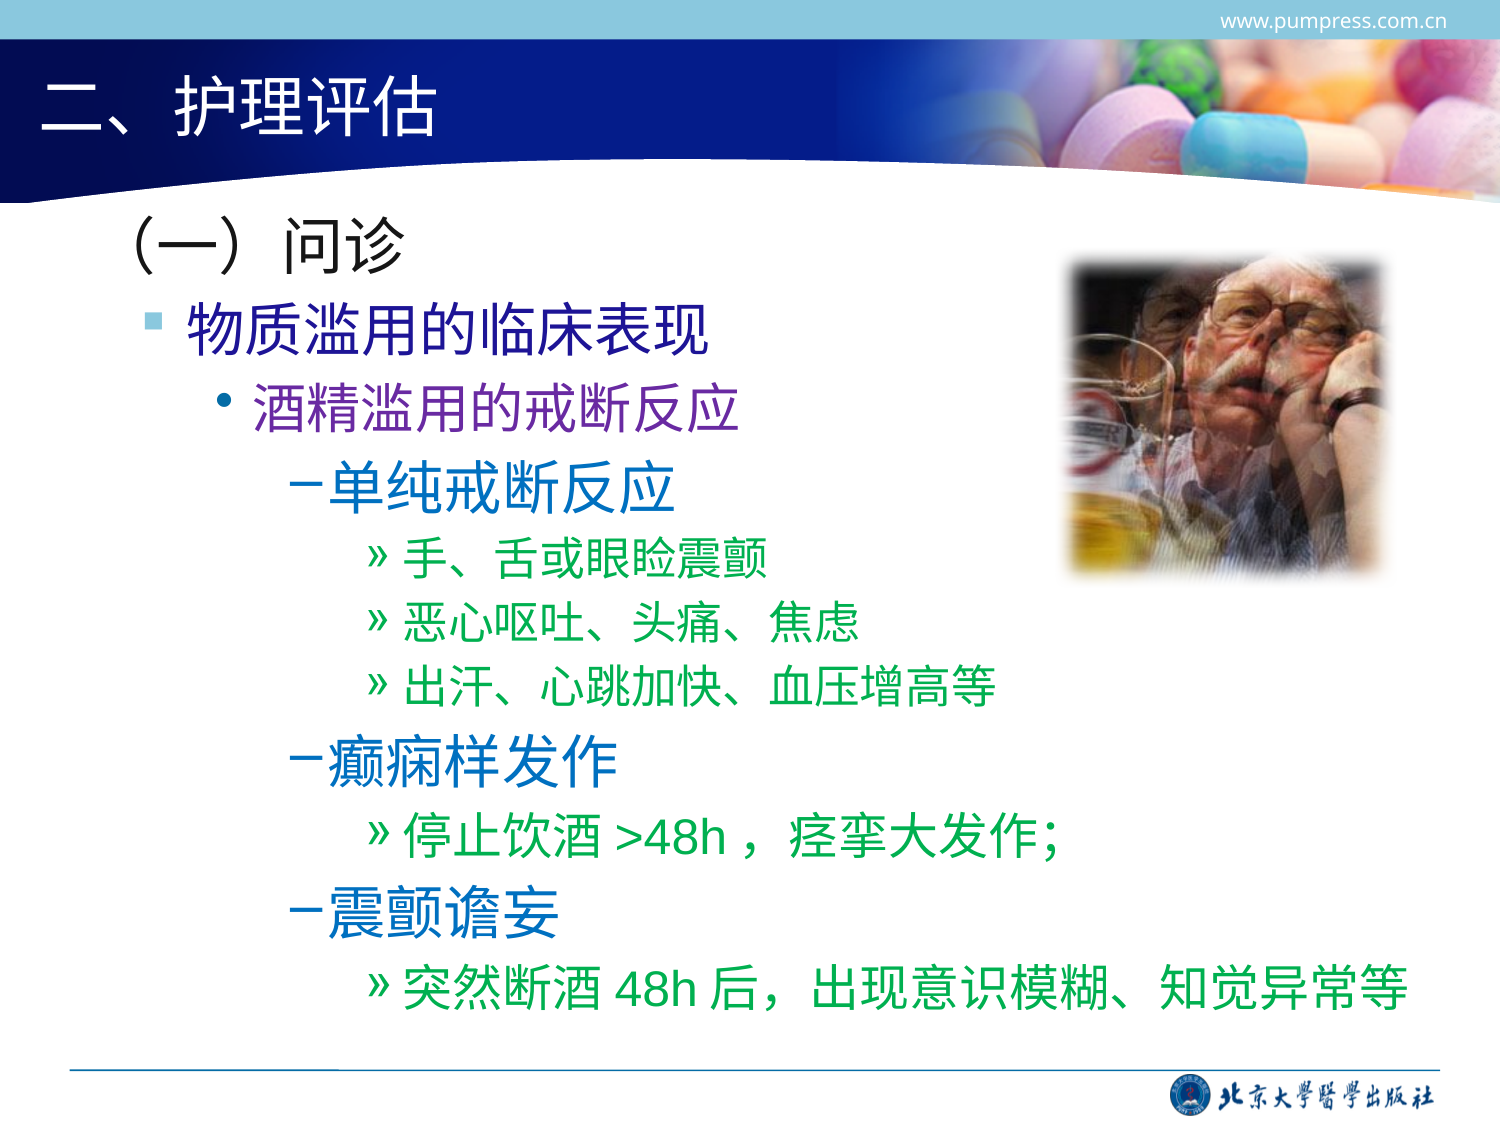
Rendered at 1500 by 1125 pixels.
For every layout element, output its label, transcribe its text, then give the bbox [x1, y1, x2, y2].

title 二、护理评估 [23, 58, 1349, 152]
picture [1054, 245, 1398, 589]
picture [0, 40, 1500, 203]
picture [1170, 1074, 1436, 1118]
slide_number www.pumpress.com.cn [1024, 0, 1463, 38]
list （一）问诊 物质滥用的临床表现 酒精滥用的戒断反应 单纯戒断反应 手、舌或眼睑震颤 恶心呕吐、头痛、焦虑 出汗、心跳加快、血压增高等 癫痫样发作 停止饮酒>48h，痉挛大发作； 震颤谵妄 突然断酒48h后，出现意识模糊、知觉异常等 [49, 198, 1463, 1026]
